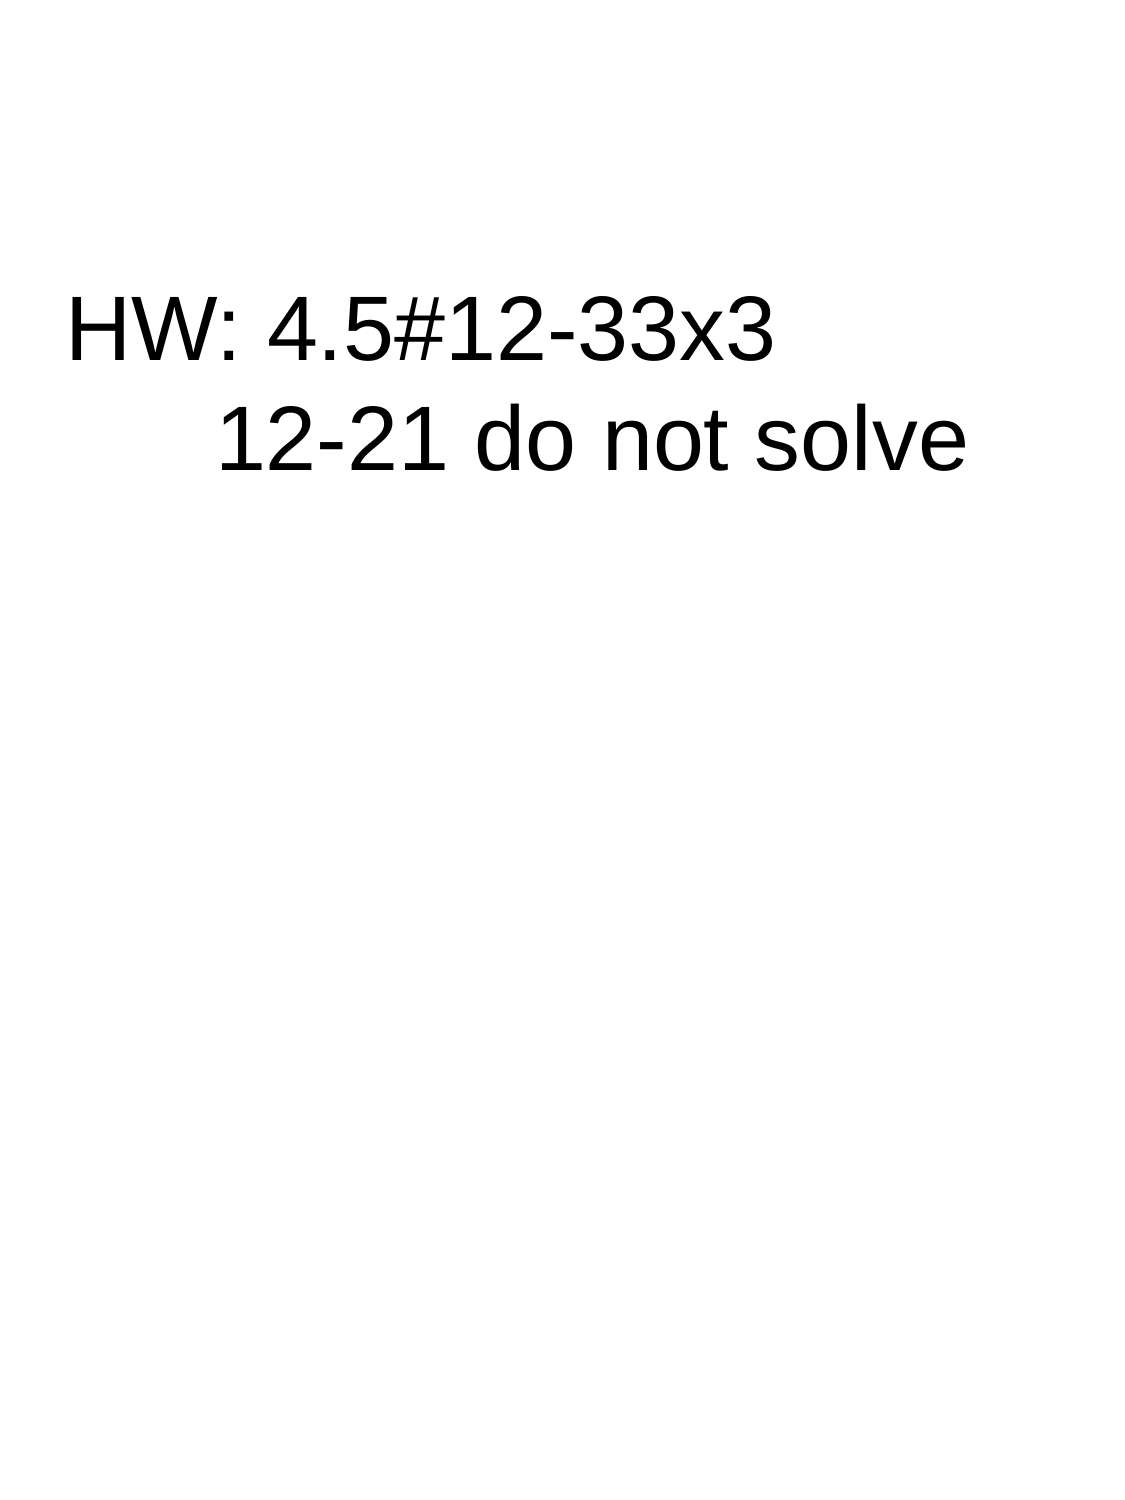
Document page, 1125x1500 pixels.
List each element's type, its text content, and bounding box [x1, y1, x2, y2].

title HW: 4.5#12-33x3 12-21 do not solve [50, 261, 1069, 525]
